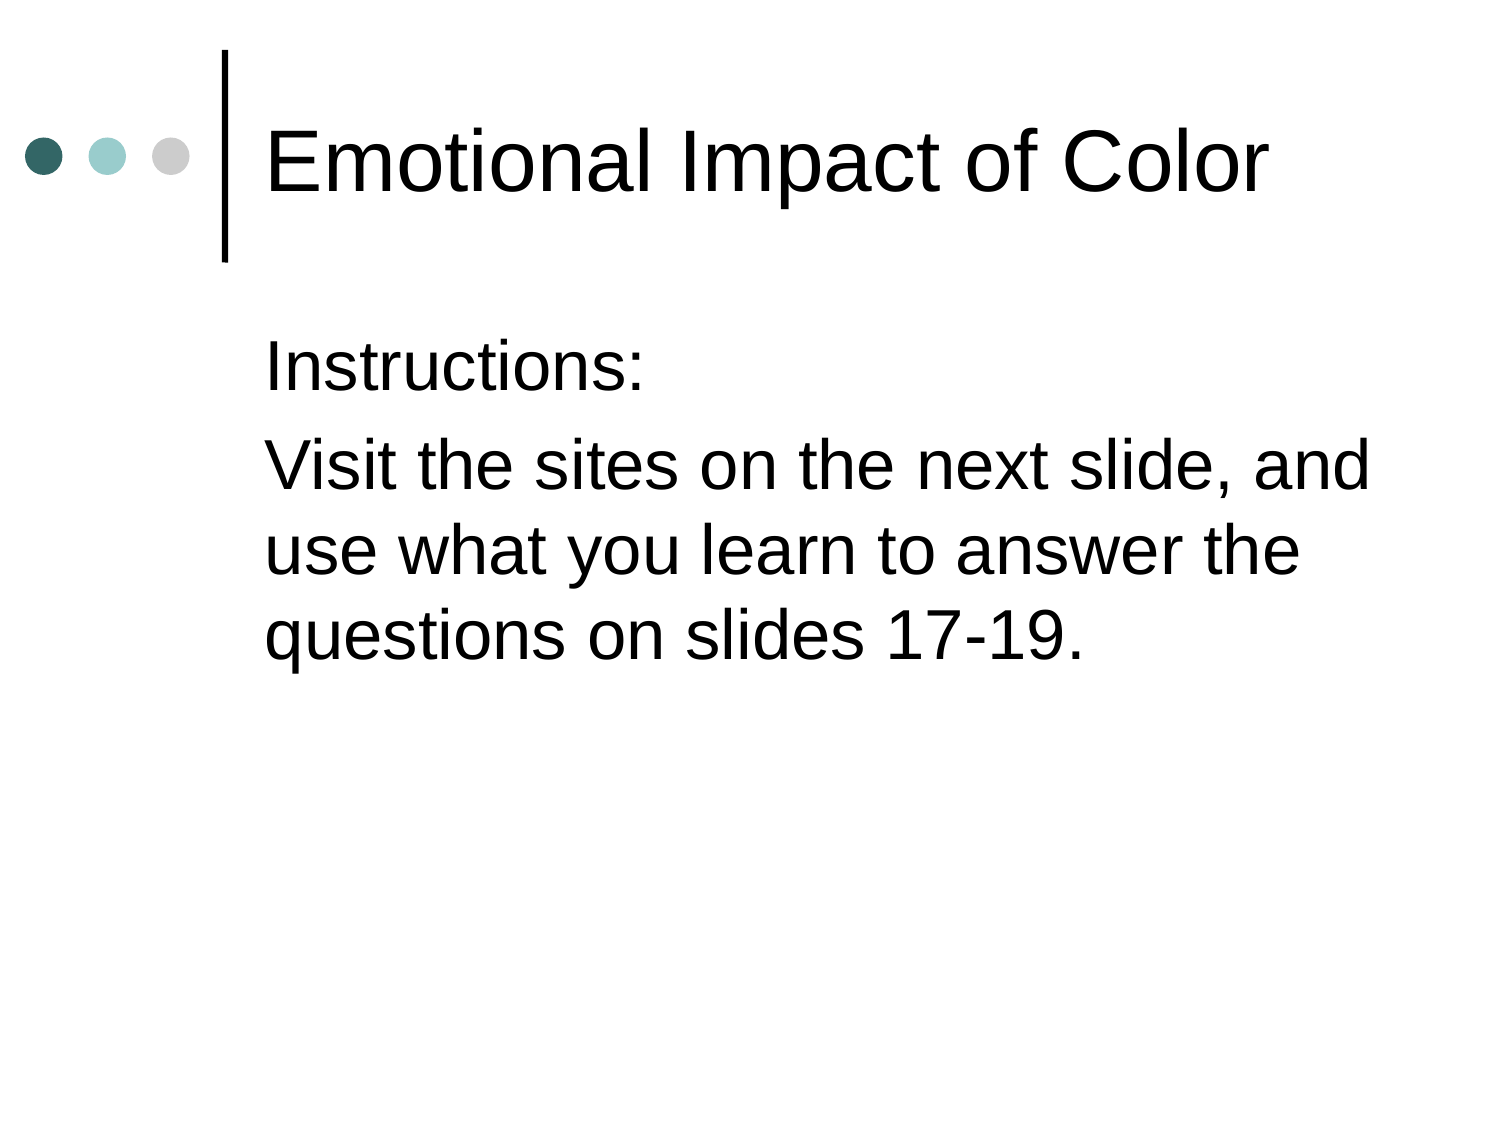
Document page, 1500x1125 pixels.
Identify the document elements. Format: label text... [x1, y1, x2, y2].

list Instructions: Visit the sites on the next slide, and use what you learn to answer the questions on slides 17-19. [249, 312, 1401, 1051]
title Emotional Impact of Color [249, 30, 1401, 282]
